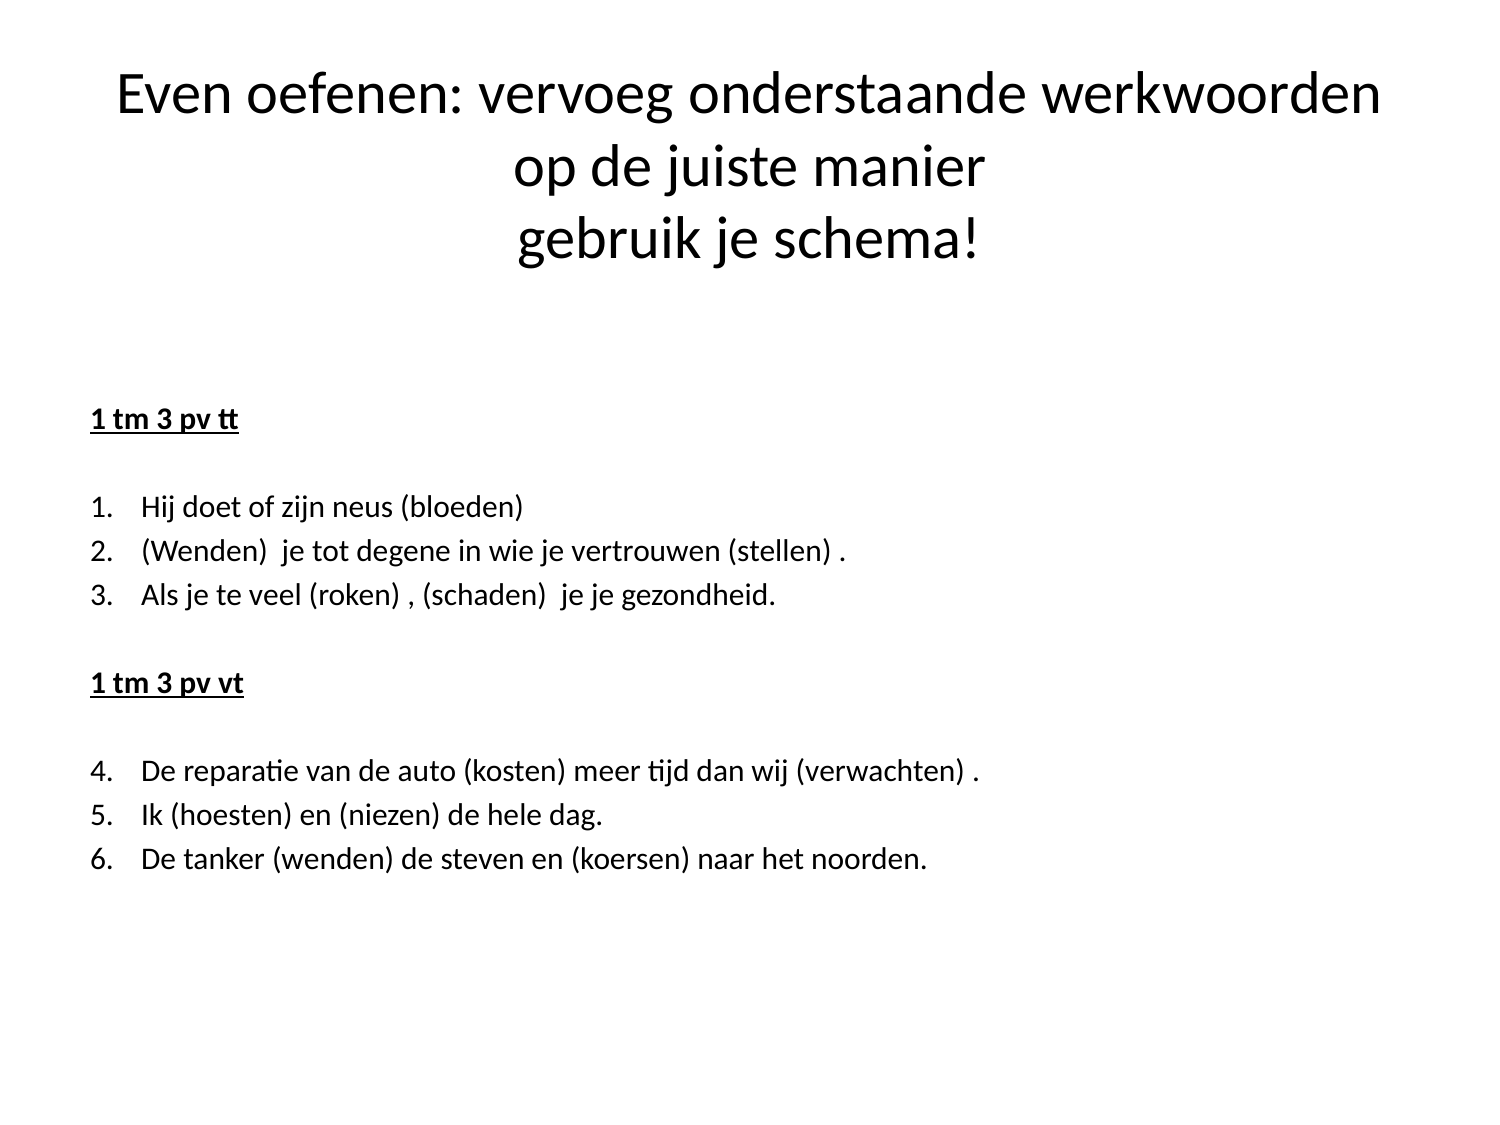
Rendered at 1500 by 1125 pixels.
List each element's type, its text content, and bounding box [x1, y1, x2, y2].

title Even oefenen: vervoeg onderstaande werkwoorden op de juiste manier gebruik je schema! [75, 45, 1425, 279]
list 1 tm 3 pv tt Hij doet of zijn neus (bloeden) (Wenden) je tot degene in wie je vertrouwen (stellen) . Als je te veel (roken) , (schaden) je je gezondheid. 1 tm 3 pv vt De reparatie van de auto (kosten) meer tijd dan wij (verwachten) . Ik (hoesten) en (niezen) de hele dag. De tanker (wenden) de steven en (koersen) naar het noorden. [75, 302, 1425, 1005]
